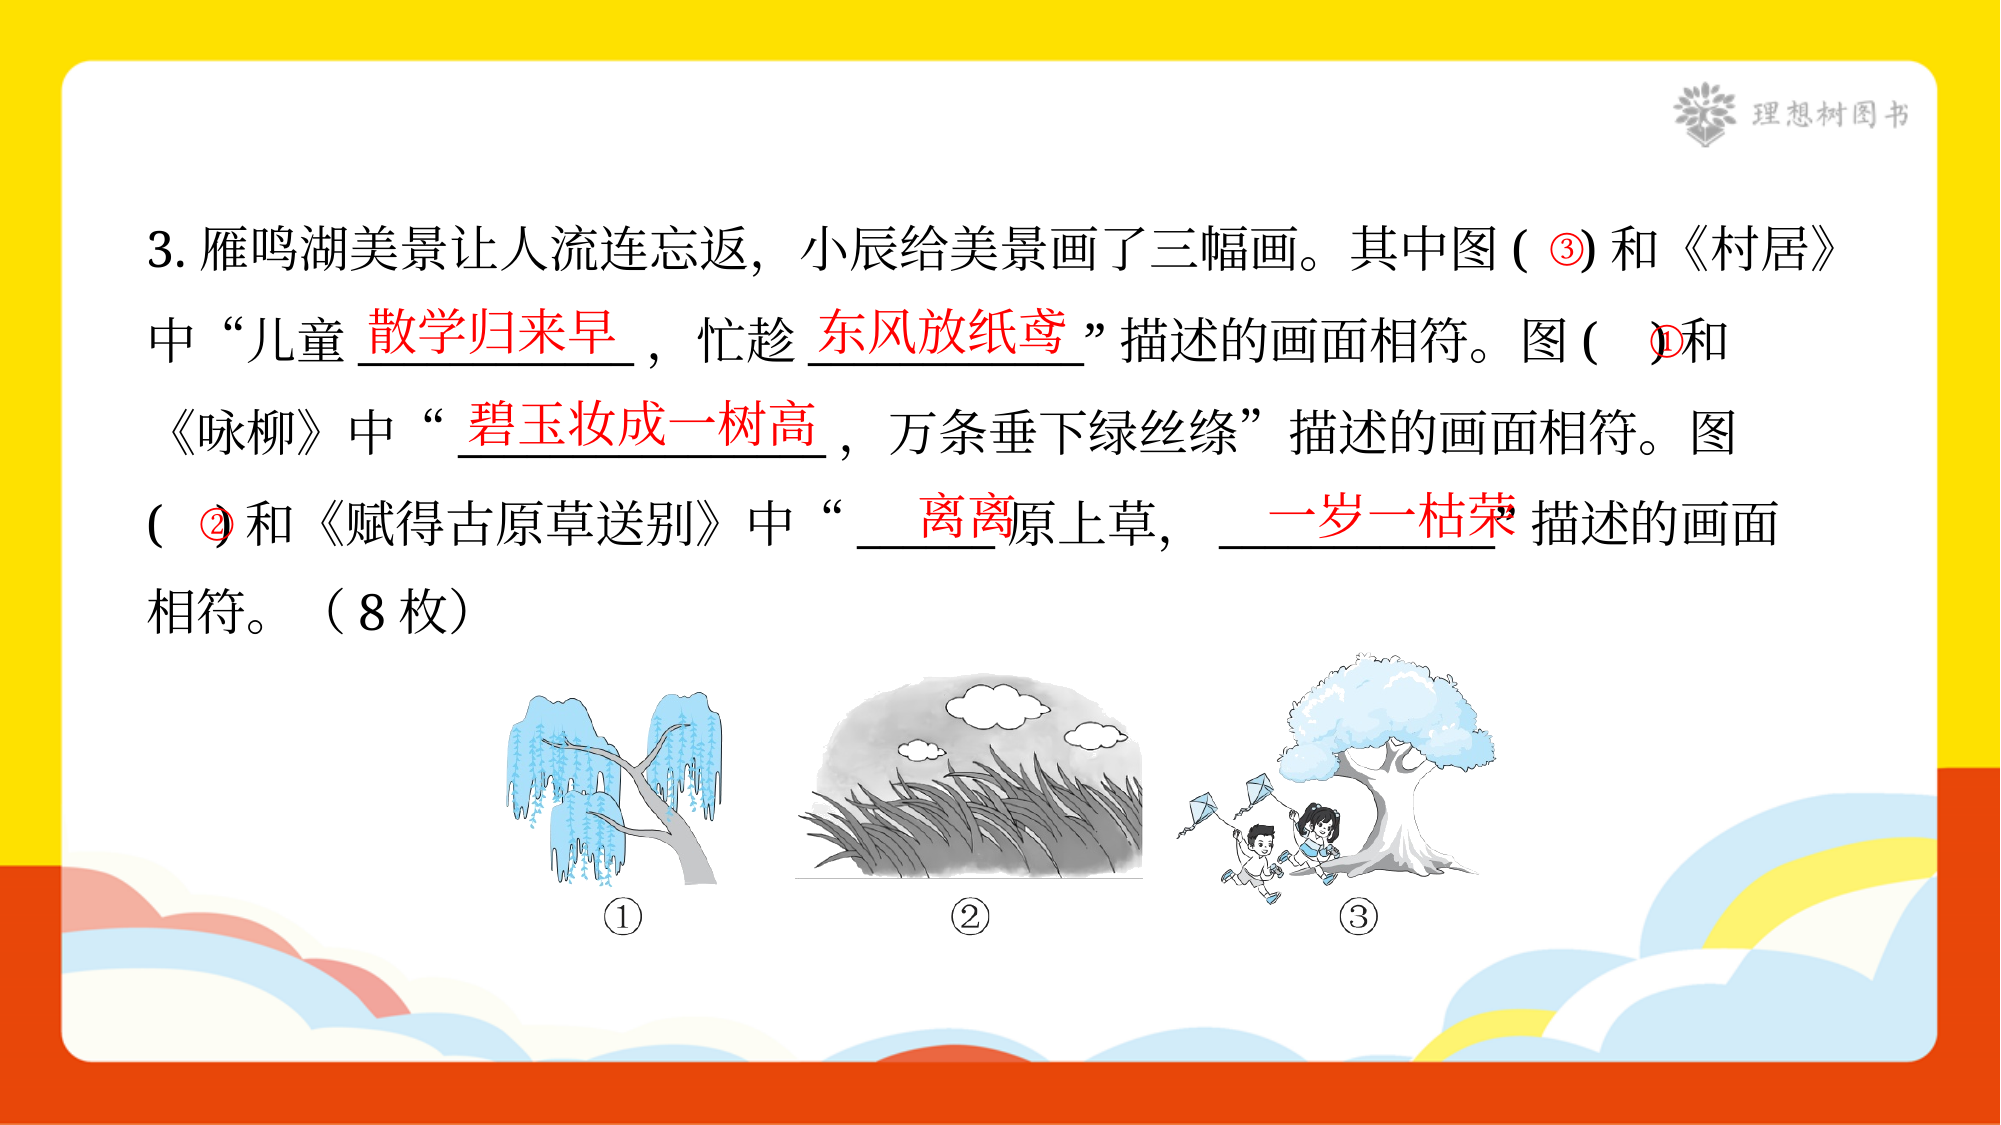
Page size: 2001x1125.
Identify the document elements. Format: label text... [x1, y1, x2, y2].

text_box ③ [1524, 187, 1611, 266]
text_box 3.雁鸣湖美景让人流连忘返，小辰给美景画了三幅画。其中图( )和《村居》 中“儿童____________，忙趁____________”描述的画面相符。图( )和 《咏柳》中“________________，万条垂下绿丝绦”描述的画面相符。图 ( )和《赋得古原草送别》中“______原上草，____________”描述的画面 相符。（8枚） [146, 186, 1851, 631]
text_box 散学归来早 [349, 273, 636, 352]
text_box 东风放纸鸢 [799, 273, 1086, 352]
text_box 离离 [899, 456, 1036, 535]
picture [0, 0, 2000, 1125]
text_box ① [1624, 279, 1711, 358]
text_box 碧玉妆成一树高 [449, 365, 836, 443]
text_box ② [174, 462, 261, 541]
text_box 一岁一枯荣 [1249, 456, 1536, 535]
